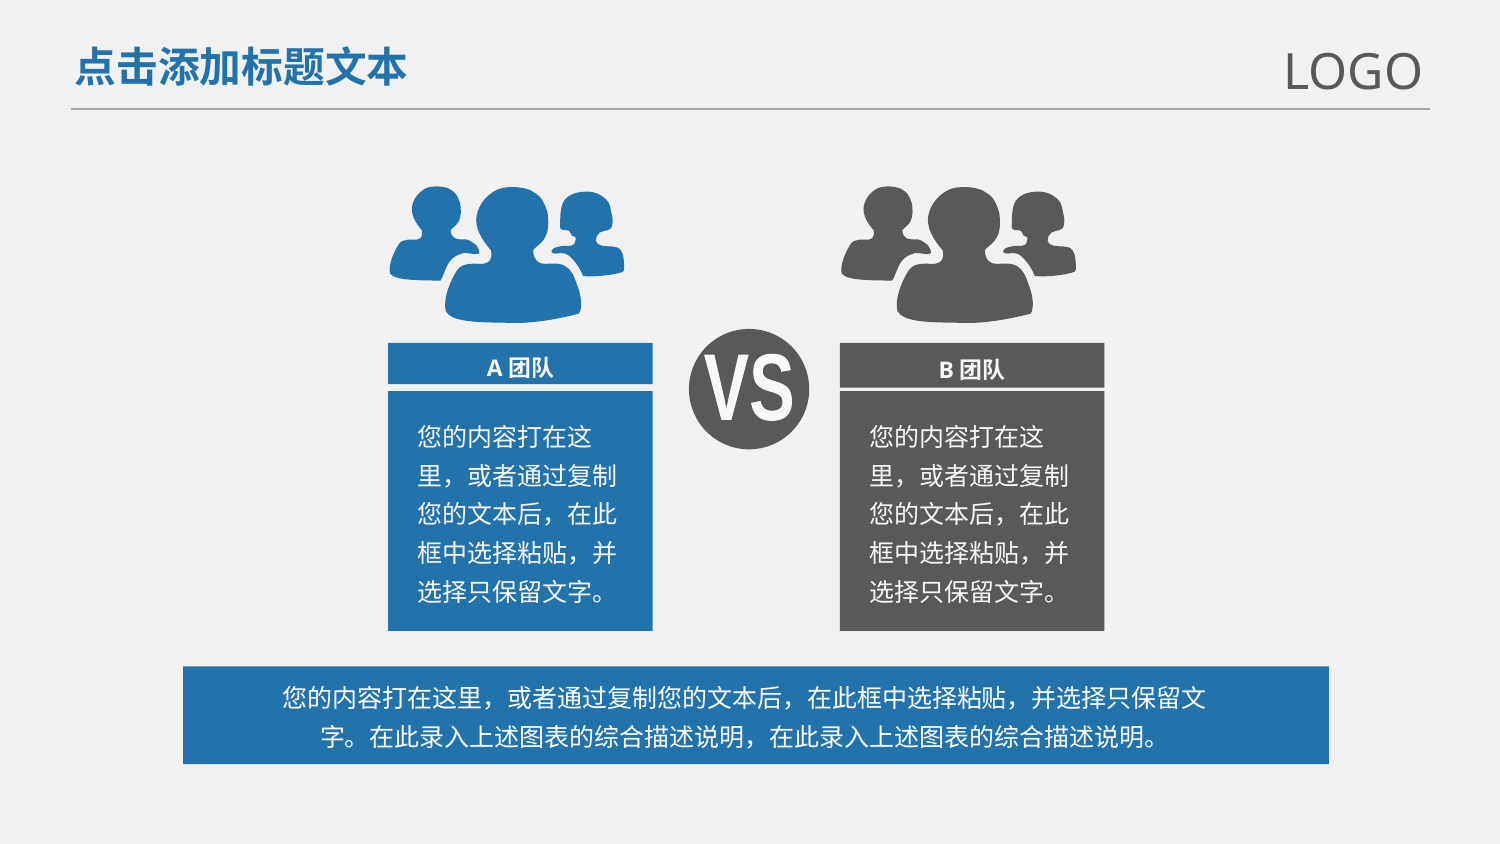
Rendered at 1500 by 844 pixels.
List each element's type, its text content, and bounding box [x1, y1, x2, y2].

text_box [688, 328, 810, 450]
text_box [387, 185, 626, 325]
text_box A团队 [388, 342, 653, 385]
text_box [839, 391, 1105, 631]
text_box [388, 391, 653, 631]
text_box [839, 185, 1077, 325]
text_box B团队 [839, 342, 1105, 388]
text_box 您的内容打在这里，或者通过复制您的文本后，在此框中选择粘贴，并选择只保留文字。在此录入上述图表的综合描述说明，在此录入上述图表的综合描述说明。 [253, 671, 1236, 755]
text_box 您的内容打在这里，或者通过复制您的文本后，在此框中选择粘贴，并选择只保留文字。 [407, 407, 638, 612]
text_box [181, 664, 1331, 766]
text_box LOGO [1268, 31, 1439, 107]
text_box 点击添加标题文本 [59, 33, 424, 99]
text_box 您的内容打在这里，或者通过复制您的文本后，在此框中选择粘贴，并选择只保留文字。 [859, 407, 1090, 612]
